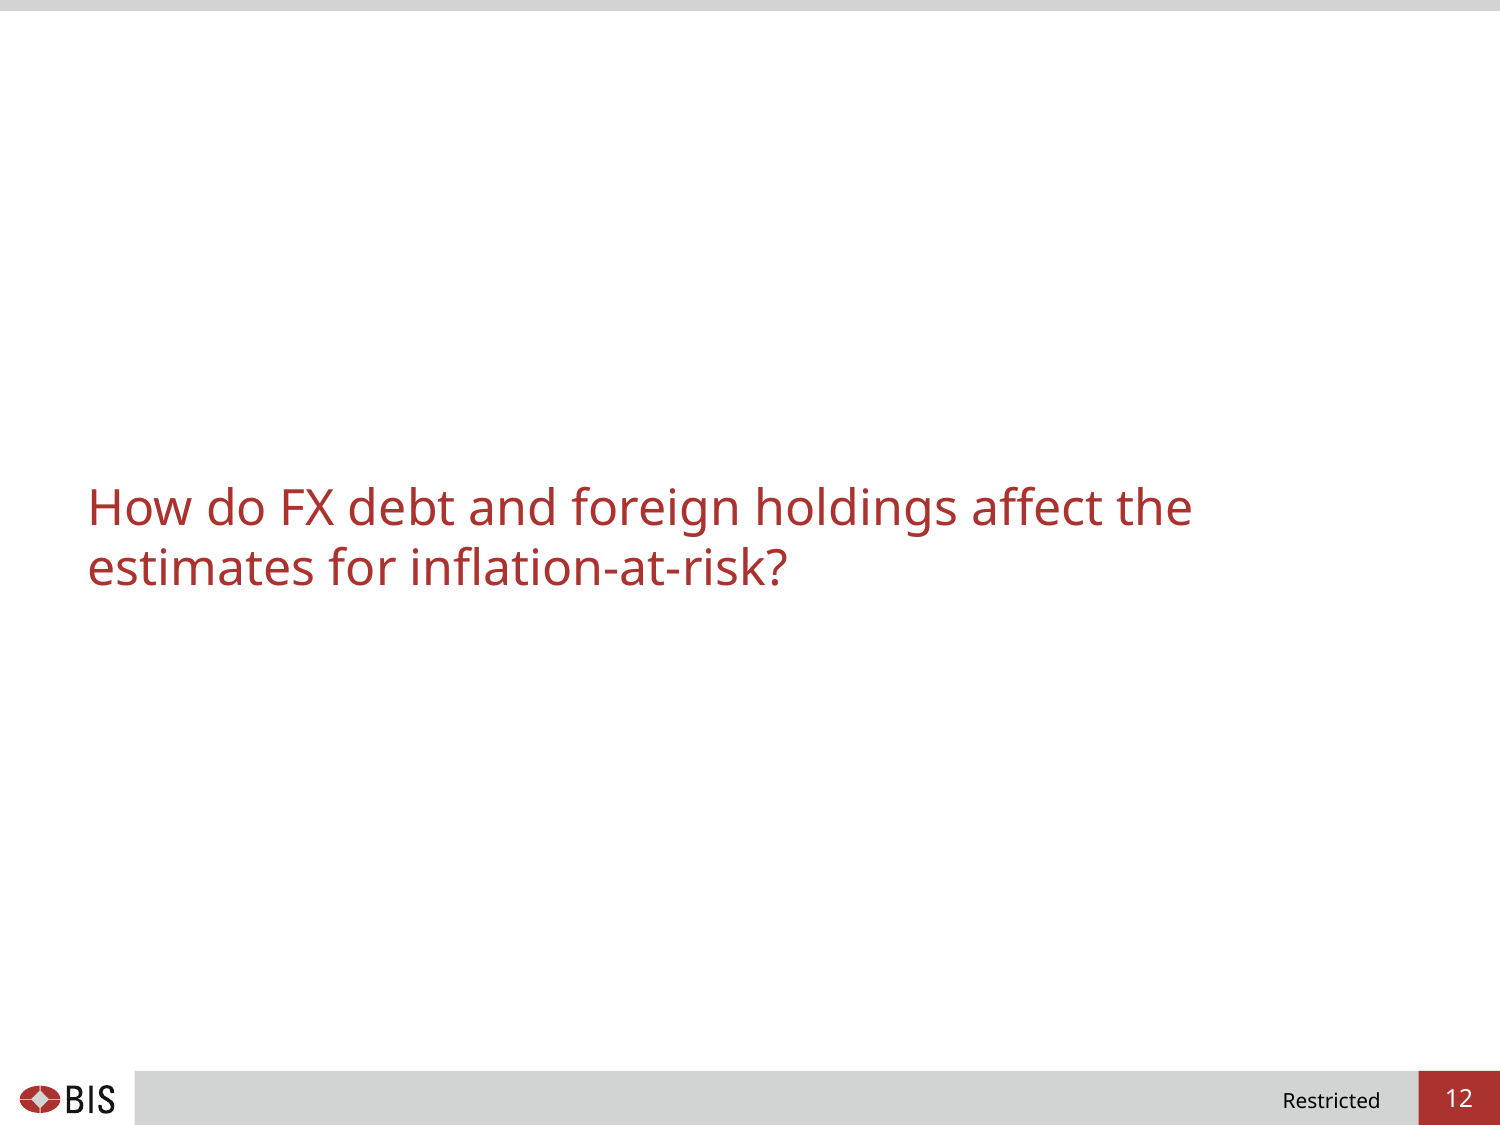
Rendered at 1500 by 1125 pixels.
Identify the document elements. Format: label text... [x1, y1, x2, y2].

title How do FX debt and foreign holdings affect the estimates for inflation-at-risk? [87, 474, 1397, 552]
slide_number 12 [1418, 1074, 1500, 1125]
